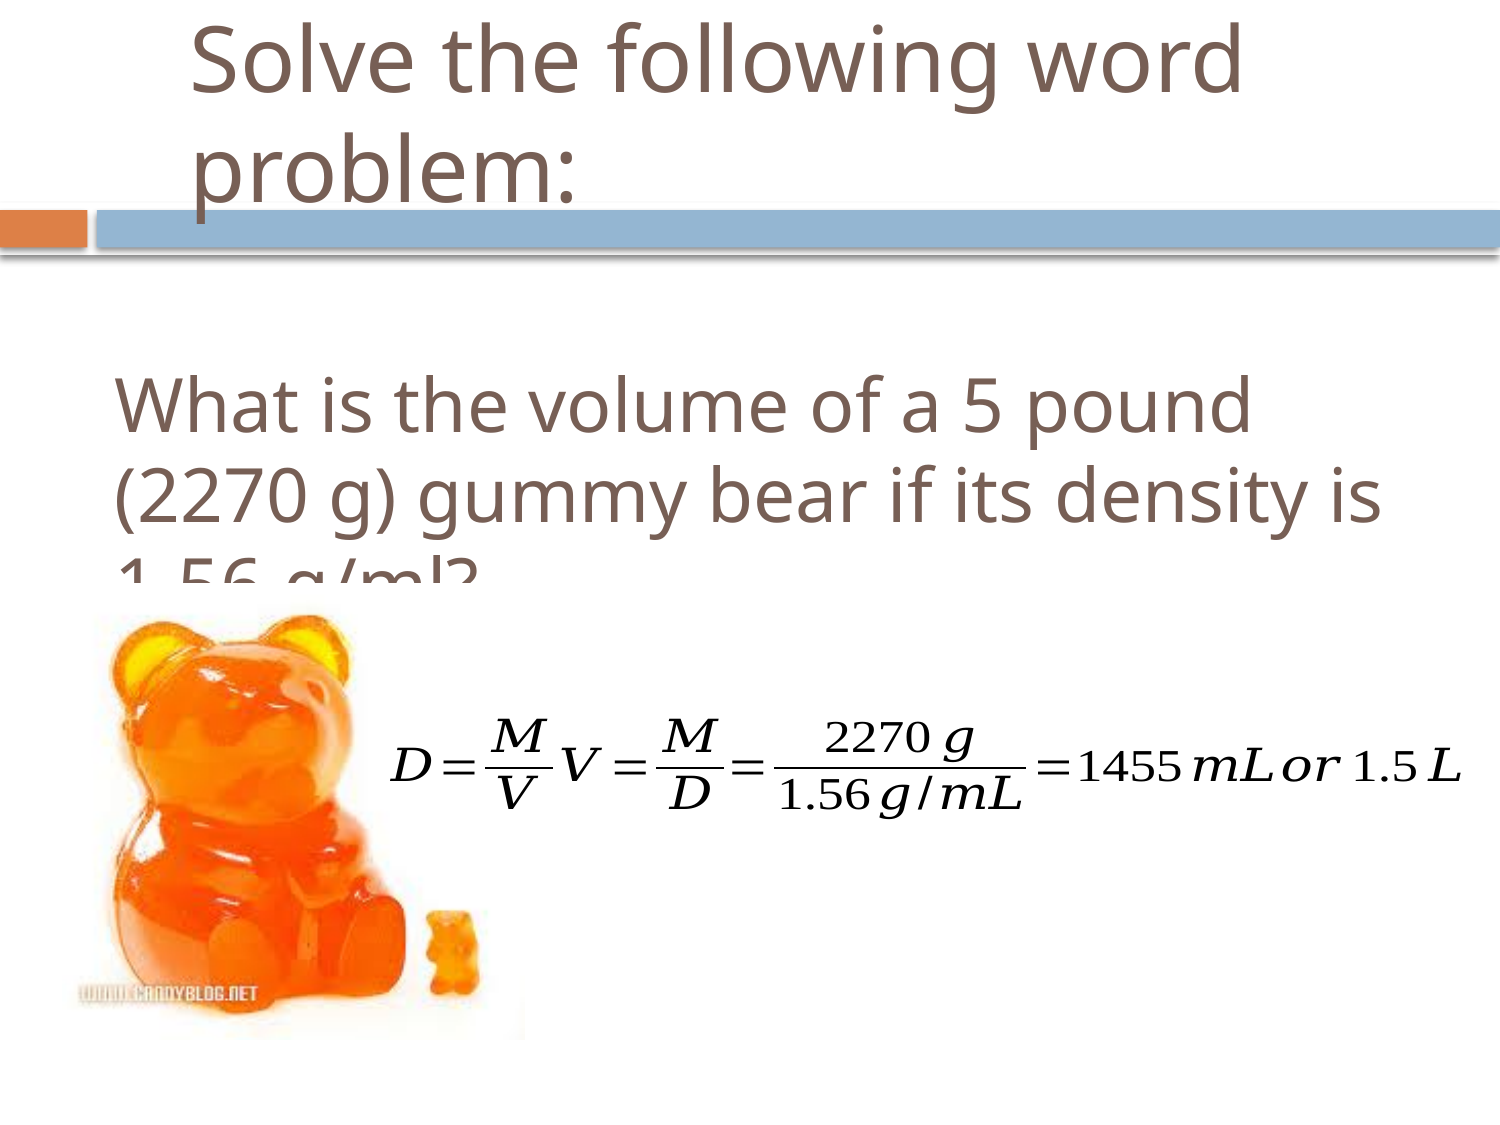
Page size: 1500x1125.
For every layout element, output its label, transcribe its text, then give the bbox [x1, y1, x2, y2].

title Solve the following word problem: [174, 29, 1500, 192]
text_box What is the volume of a 5 pound (2270 g) gummy bear if its density is 1.56 g/ml? [99, 349, 1413, 635]
picture [62, 582, 526, 1040]
